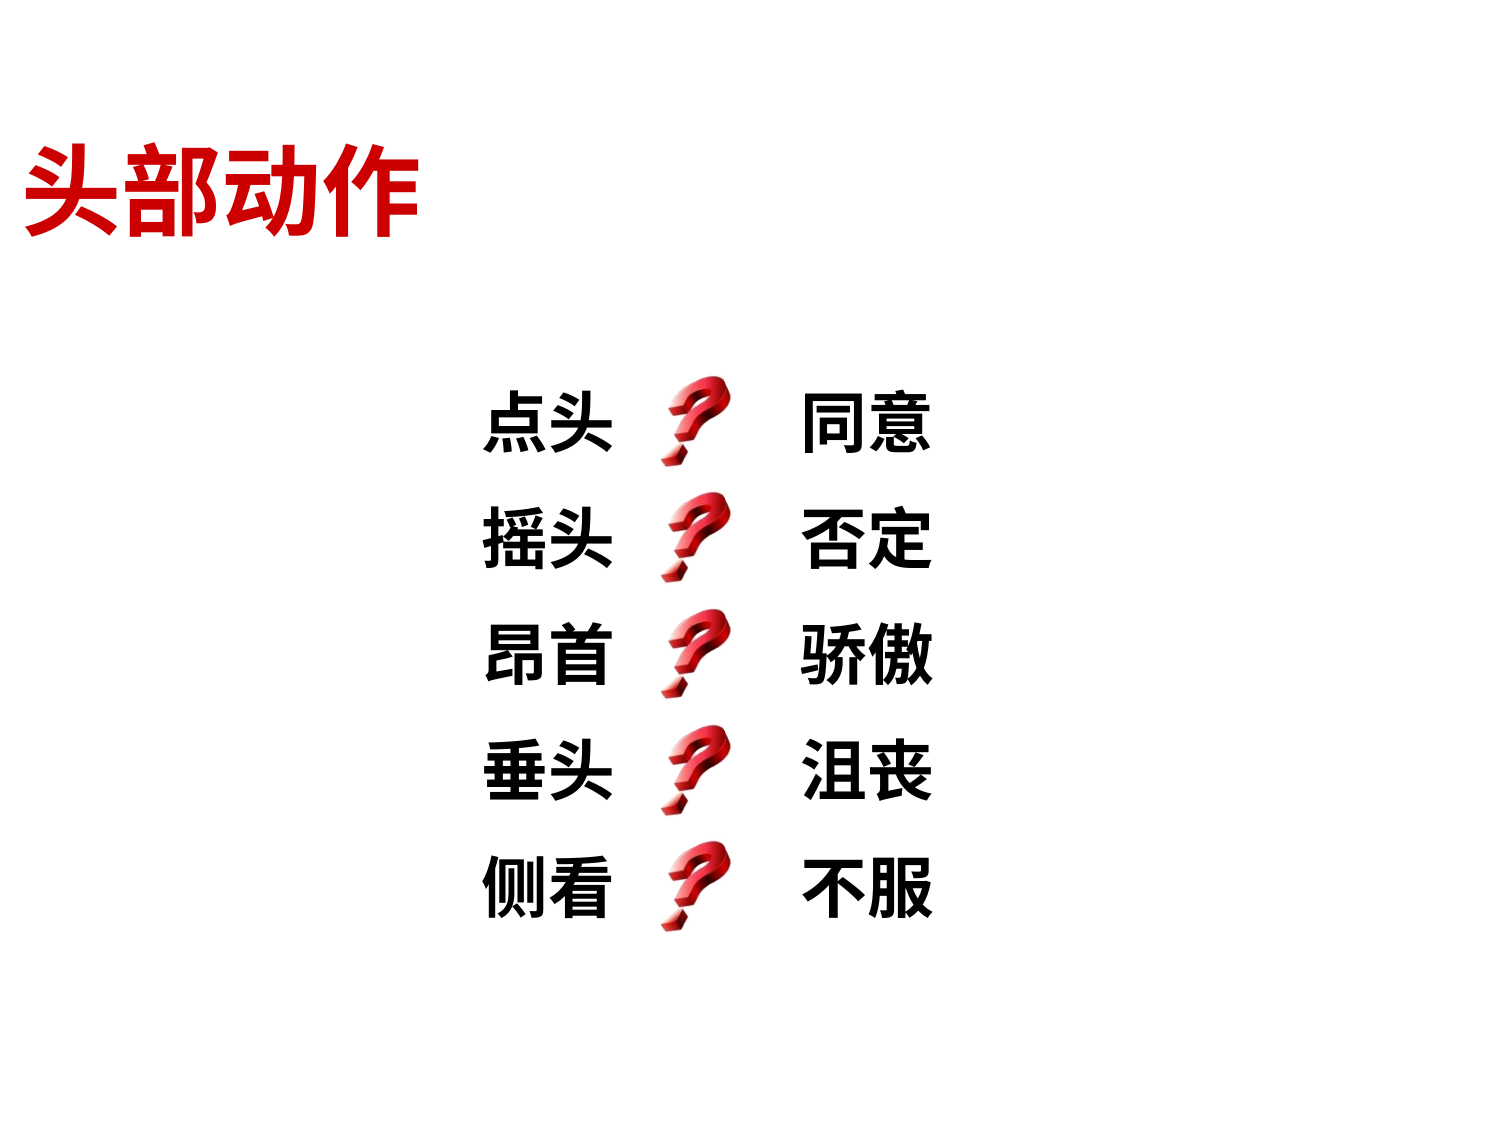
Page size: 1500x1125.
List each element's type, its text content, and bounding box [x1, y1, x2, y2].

picture [637, 603, 748, 703]
text_box 骄傲 [785, 605, 950, 701]
picture [637, 370, 748, 471]
picture [637, 835, 748, 936]
picture [637, 486, 748, 587]
text_box 沮丧 [785, 721, 950, 817]
text_box 头部动作 [6, 121, 437, 256]
text_box 不服 [785, 837, 950, 933]
picture [637, 719, 748, 820]
text_box 否定 [785, 489, 950, 585]
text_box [466, 373, 631, 934]
text_box 同意 [785, 373, 950, 469]
